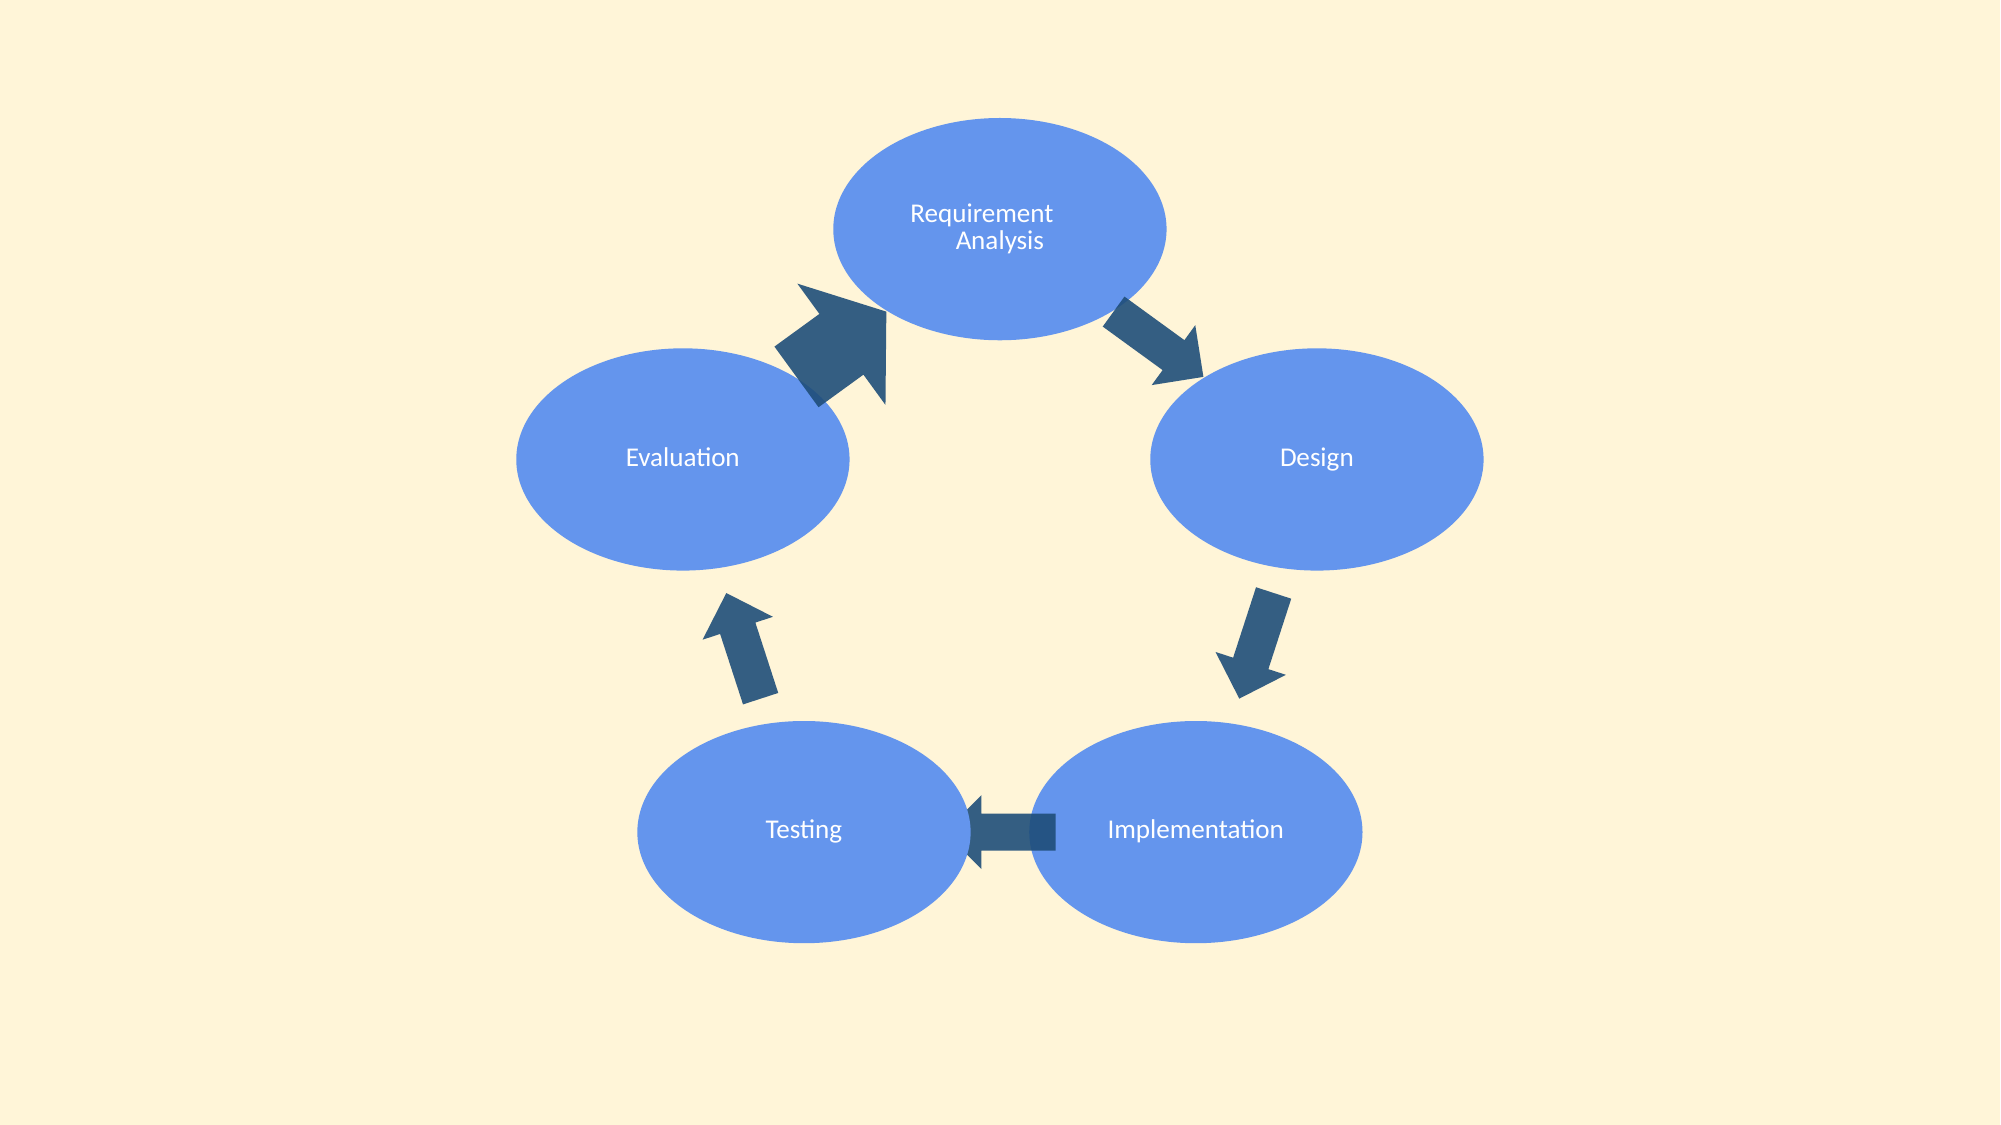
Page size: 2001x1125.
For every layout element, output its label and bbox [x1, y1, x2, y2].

text_box [333, 117, 1667, 1007]
